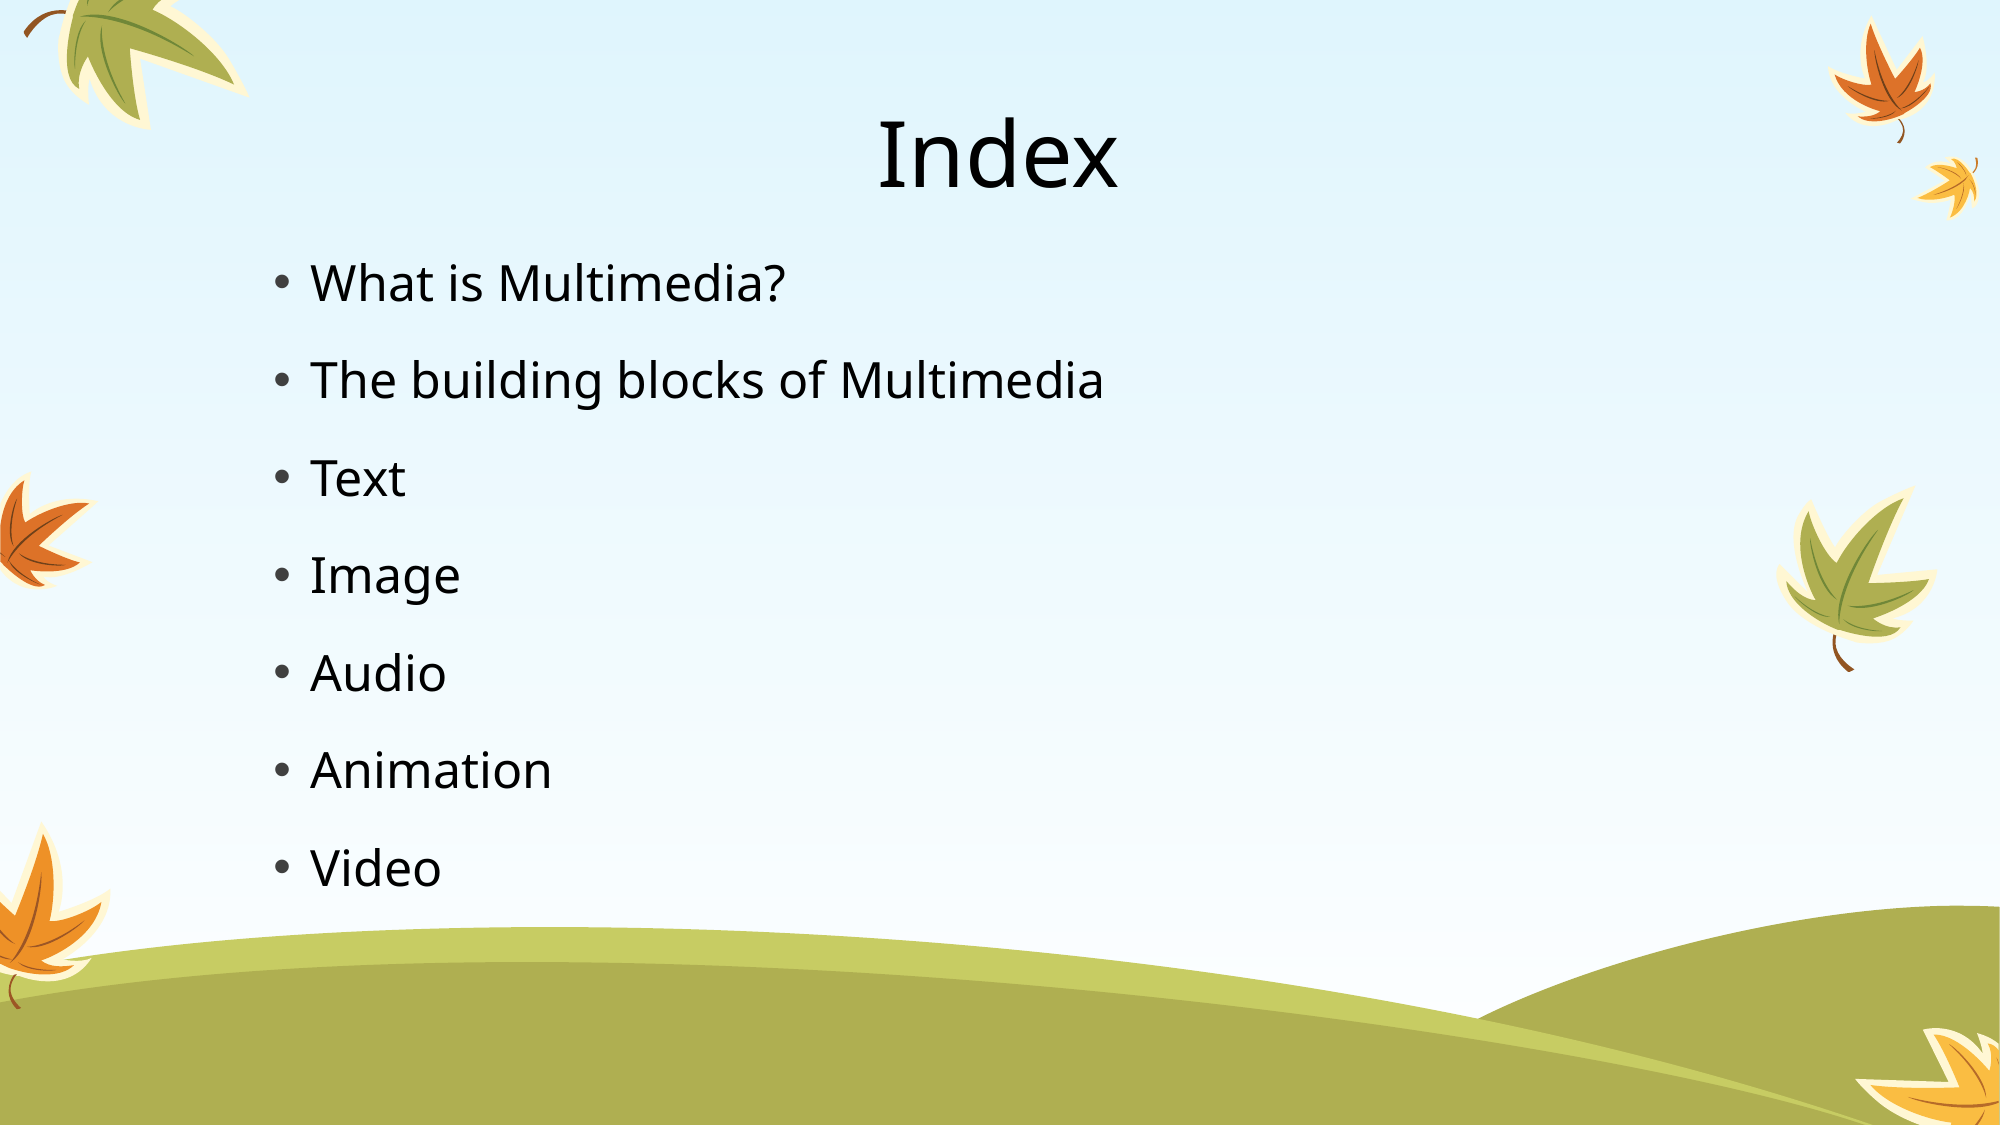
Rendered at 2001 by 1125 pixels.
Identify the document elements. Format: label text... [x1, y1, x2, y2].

list What is Multimedia? The building blocks of Multimedia Text Image Audio Animation Video [250, 243, 1750, 925]
title Index [249, 12, 1749, 216]
